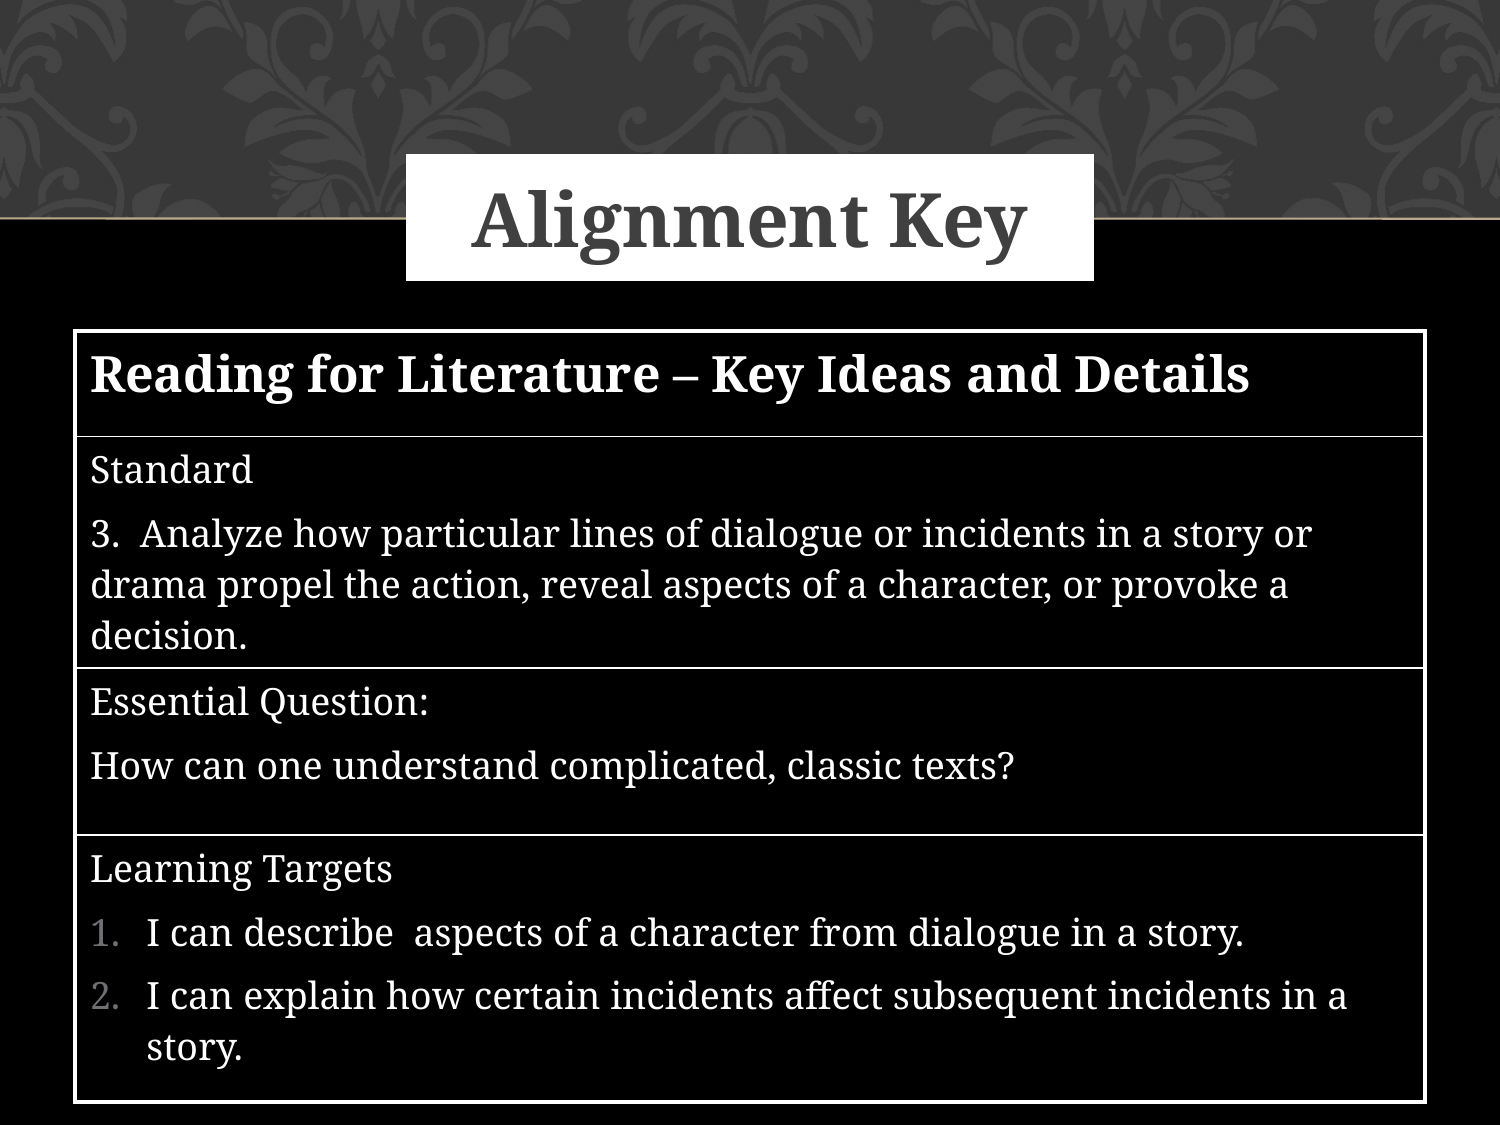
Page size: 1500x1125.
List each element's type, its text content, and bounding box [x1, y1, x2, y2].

table_cell Essential Question: How can one understand complicated, classic texts? [77, 669, 1423, 834]
table_cell Learning Targets I can describe aspects of a character from dialogue in a story. I can explain how certain incidents affect subsequent incidents in a story. [77, 836, 1423, 1100]
title Alignment Key [406, 154, 1094, 281]
table_header Reading for Literature – Key Ideas and Details [77, 333, 1423, 436]
table_cell Standard 3. Analyze how particular lines of dialogue or incidents in a story or drama propel the action, reveal aspects of a character, or provoke a decision. [77, 437, 1423, 667]
